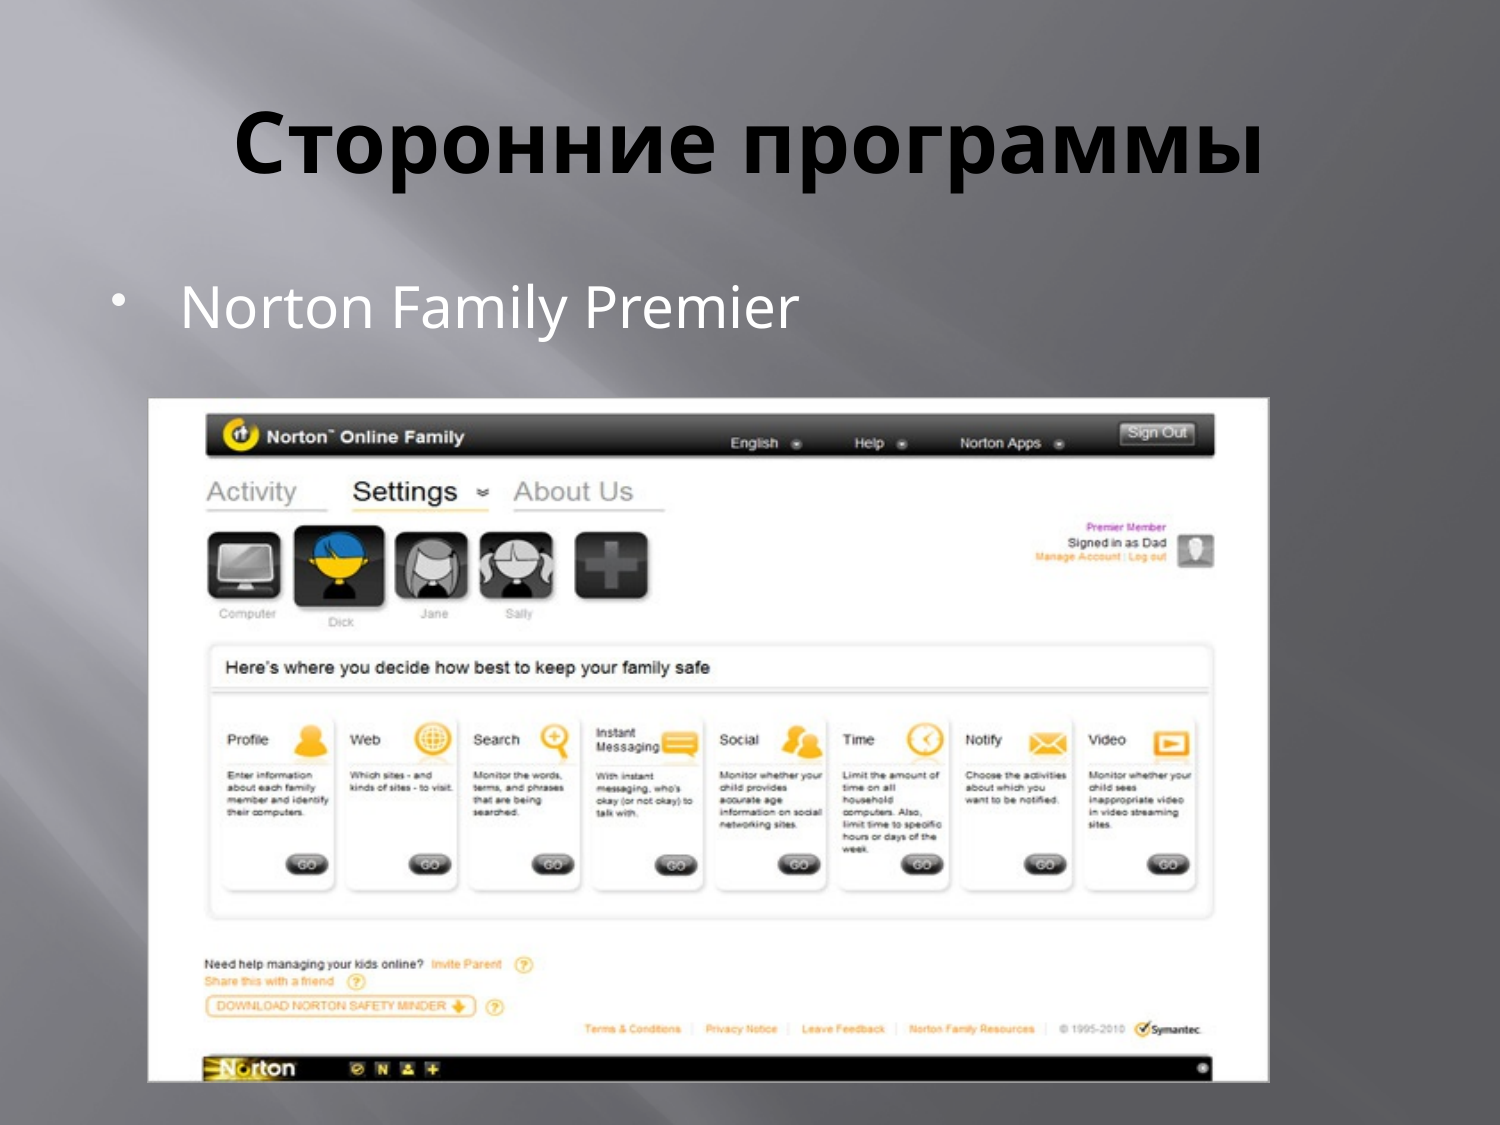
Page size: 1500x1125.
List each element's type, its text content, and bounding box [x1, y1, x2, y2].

picture [147, 396, 1270, 1083]
title Сторонние программы [75, 45, 1425, 233]
list Norton Family Premier [75, 262, 1425, 1035]
